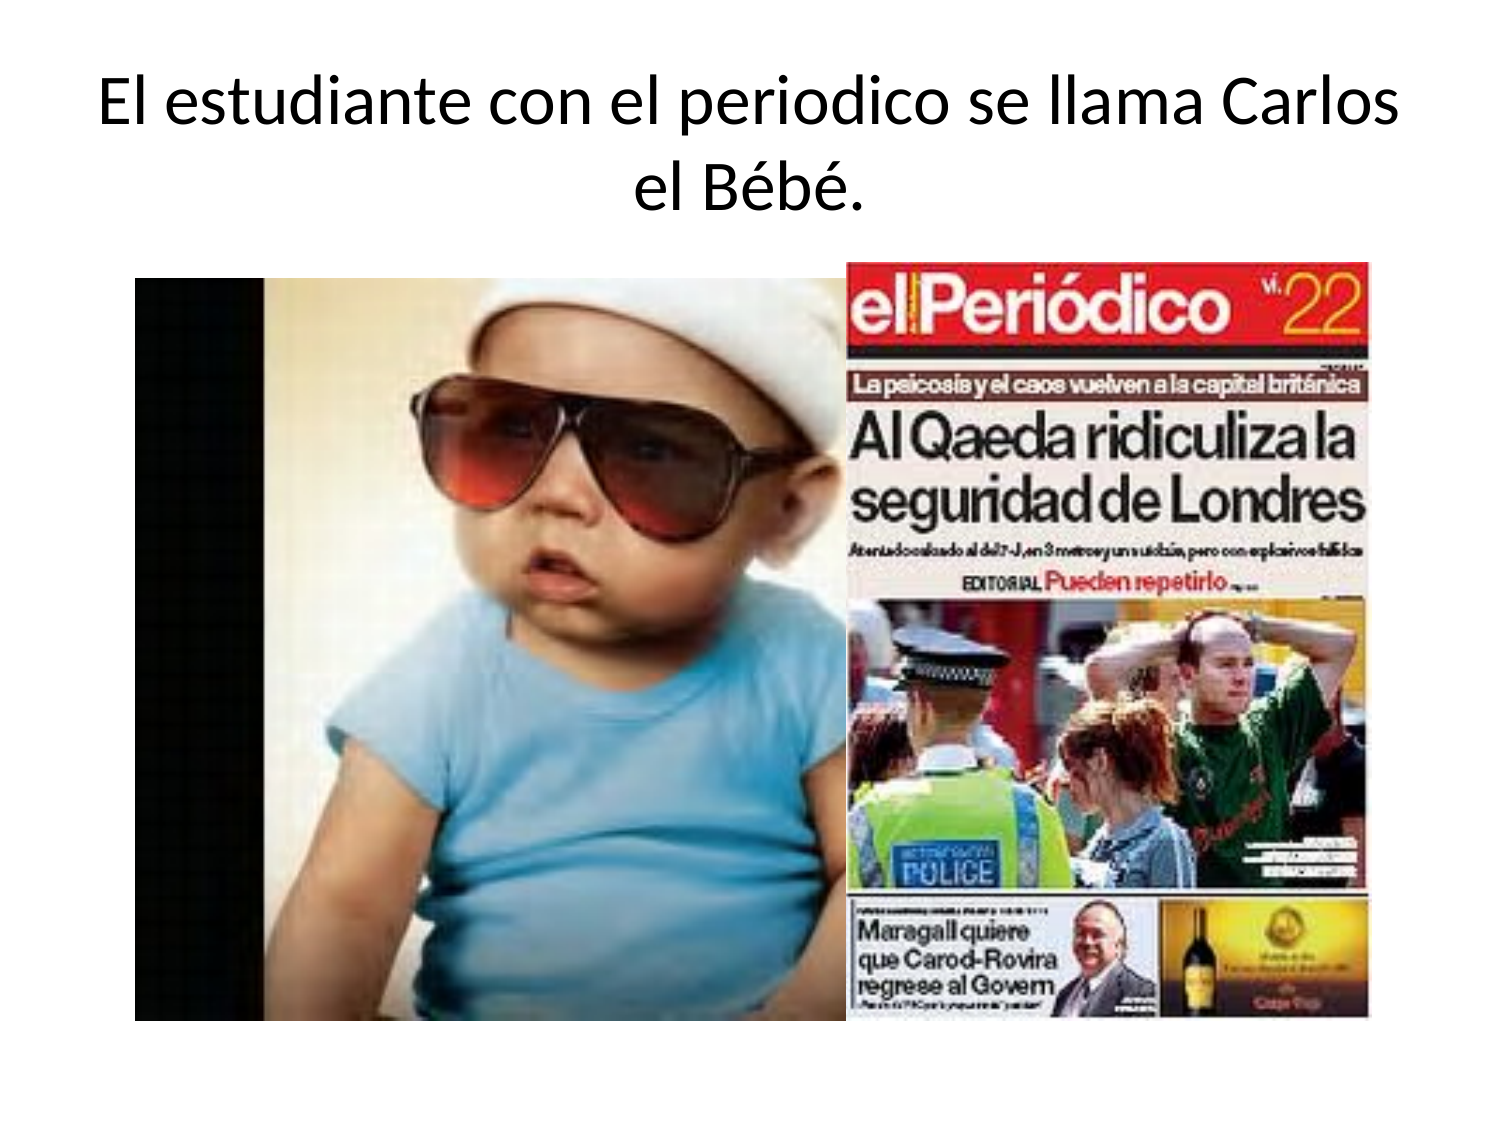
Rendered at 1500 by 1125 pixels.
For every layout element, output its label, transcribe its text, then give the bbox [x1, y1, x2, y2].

title El estudiante con el periodico se llama Carlos el Bébé. [75, 45, 1425, 233]
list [0, 277, 841, 1021]
picture [846, 262, 1373, 1021]
